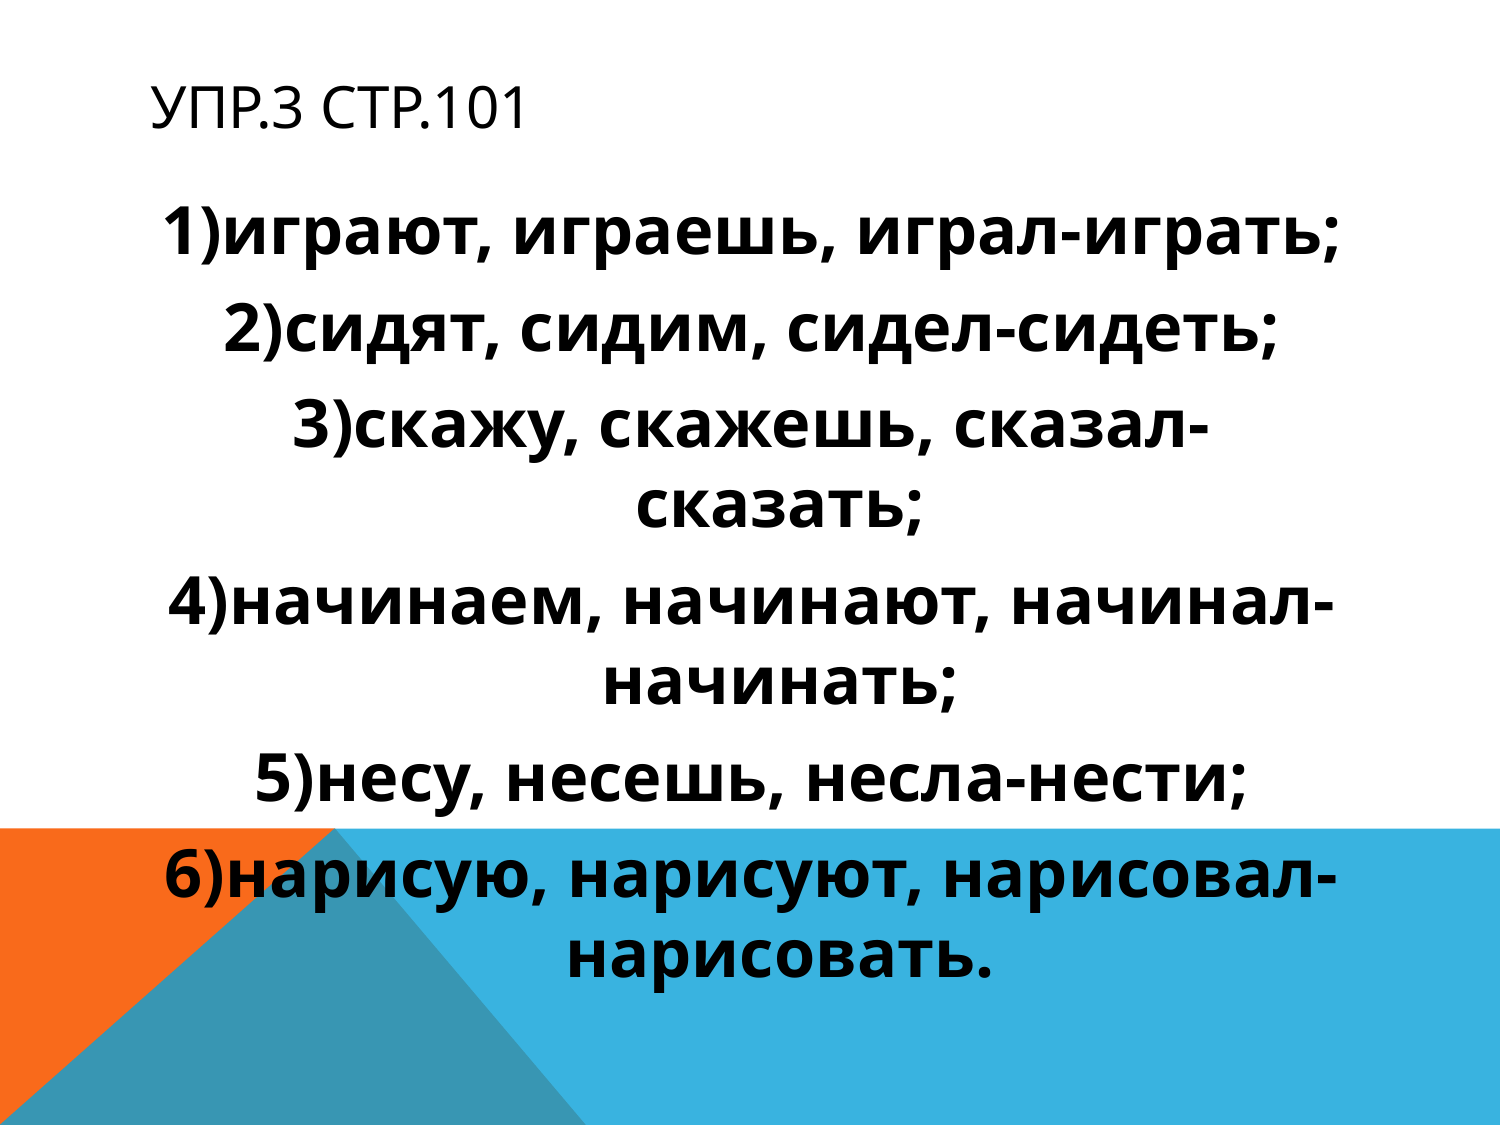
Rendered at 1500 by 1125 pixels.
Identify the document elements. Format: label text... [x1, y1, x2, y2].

list 1)играют, играешь, играл-играть; 2)сидят, сидим, сидел-сидеть; 3)скажу, скажешь, сказал-сказать; 4)начинаем, начинают, начинал- начинать; 5)несу, несешь, несла-нести; 6)нарисую, нарисуют, нарисовал-нарисовать. [135, 180, 1369, 1125]
title Упр.3 стр.101 [135, 60, 1369, 150]
